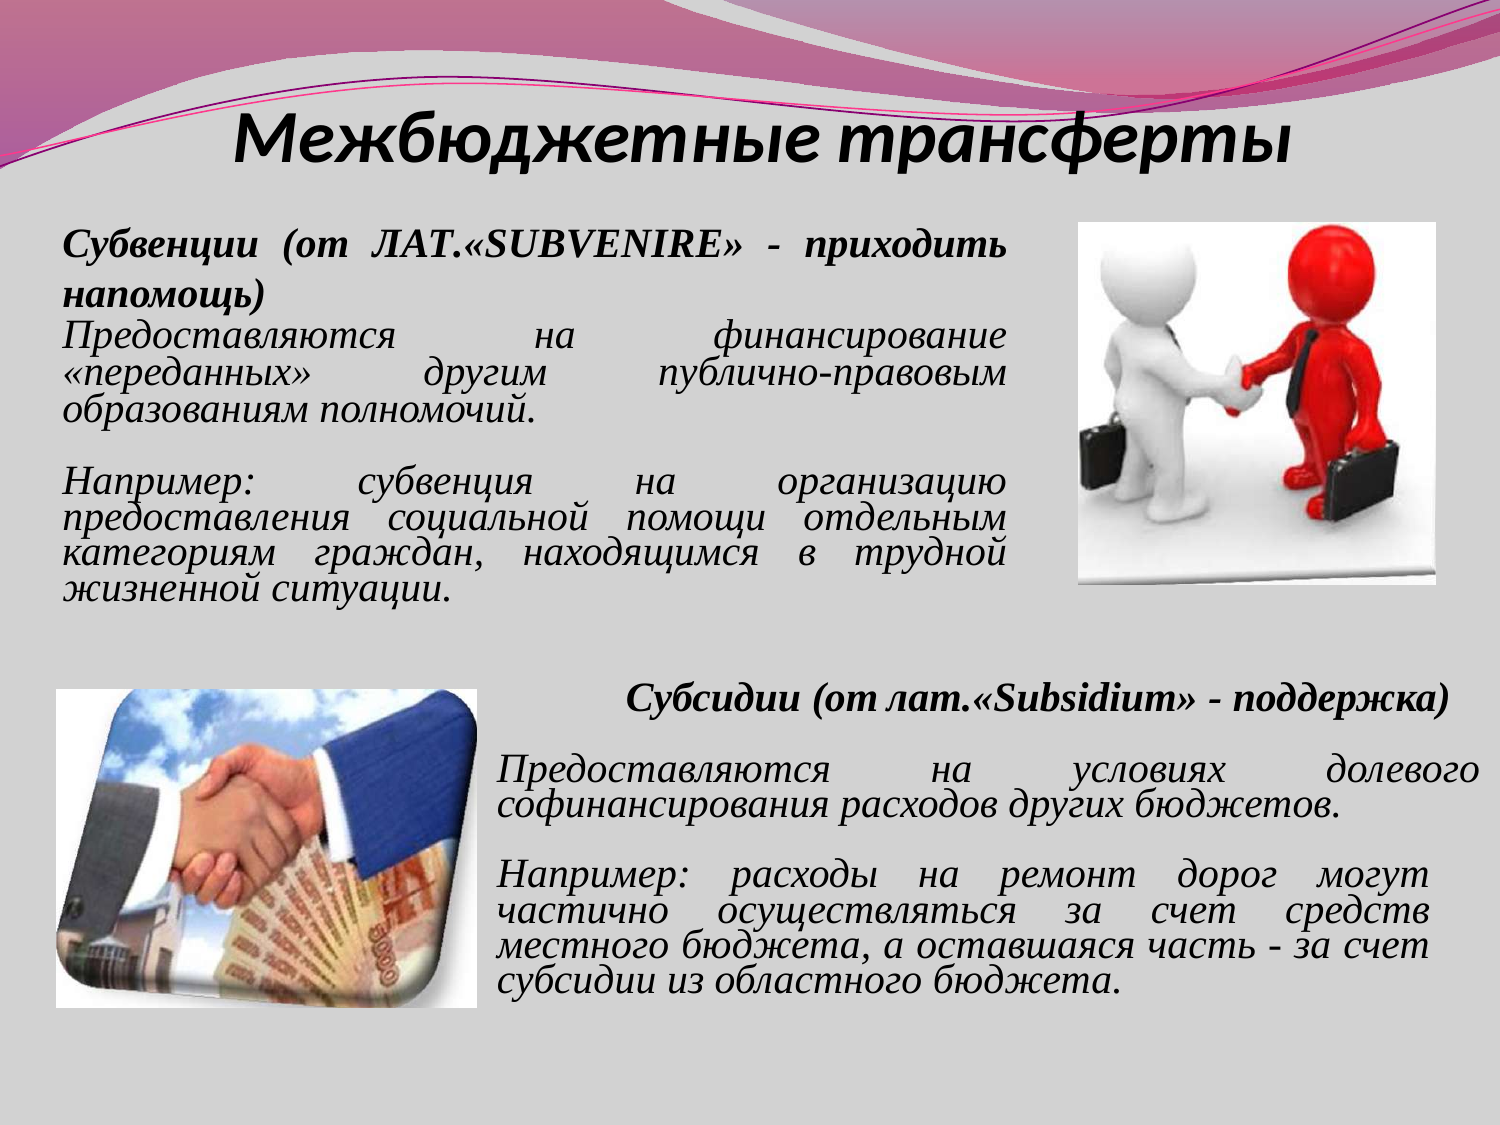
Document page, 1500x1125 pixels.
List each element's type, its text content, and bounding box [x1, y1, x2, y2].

picture [56, 689, 478, 1008]
picture [1077, 222, 1437, 586]
text_box Субвенции (от лат.«Subvenire» - приходить напомощь) Предоставляются на финансирование «переданных» другим публично-правовым образованиям полномочий. Например: субвенция на организацию предоставления социальной помощи отдельным категориям граждан, находящимся в трудной жизненной ситуации. [62, 216, 1012, 627]
text_box Субсидии (oт лaт.«Subsidium» - поддержка) Предоставляются на условиях долевого софинансирования расходов других бюджетов. Например: расходы на ремонт дорог могут частично осуществляться за счет средств местного бюджета, а оставшаяся часть - за счет субсидии из областного бюджета. [484, 684, 1481, 1101]
title Межбюджетные трансферты [82, 70, 1445, 178]
